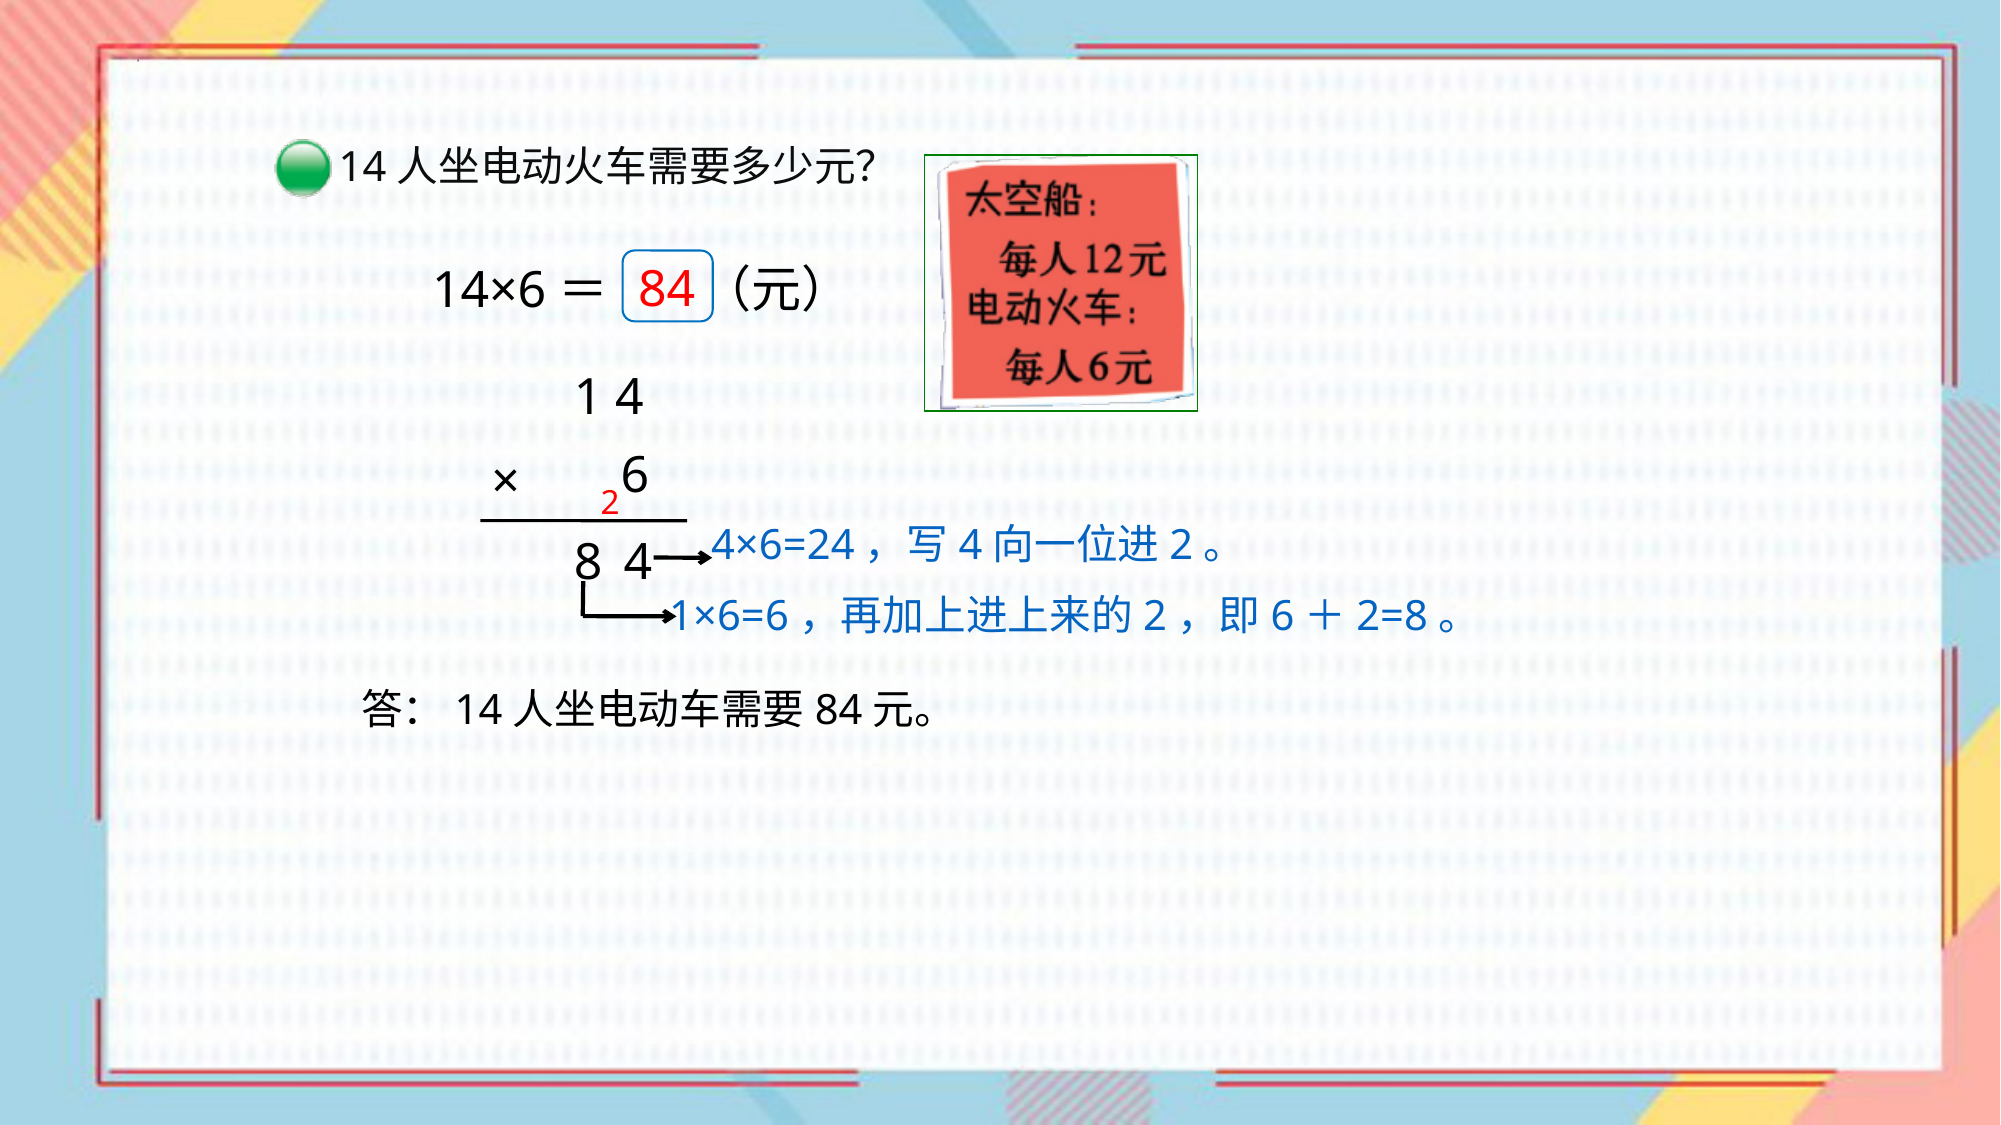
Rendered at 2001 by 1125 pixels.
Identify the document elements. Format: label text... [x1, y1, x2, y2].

text_box × [476, 441, 619, 517]
text_box 4 [701, 576, 751, 581]
text_box 14人坐电动火车需要多少元？ [352, 132, 913, 198]
text_box （元） [618, 250, 925, 326]
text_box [582, 581, 677, 617]
text_box 84 [623, 248, 710, 324]
text_box 6 [605, 434, 748, 510]
picture [0, 0, 2001, 1125]
text_box 2 [585, 473, 633, 520]
text_box 8 [559, 522, 701, 597]
text_box 1×6=6，再加上进上来的2，即6＋2=8。 [654, 581, 1495, 647]
text_box 1 4 [559, 356, 701, 432]
text_box 答：14人坐电动车需要84元。 [346, 675, 1044, 741]
text_box 14×6＝ [417, 250, 618, 326]
text_box 4×6=24，写4向一位进2。 [696, 510, 1260, 576]
